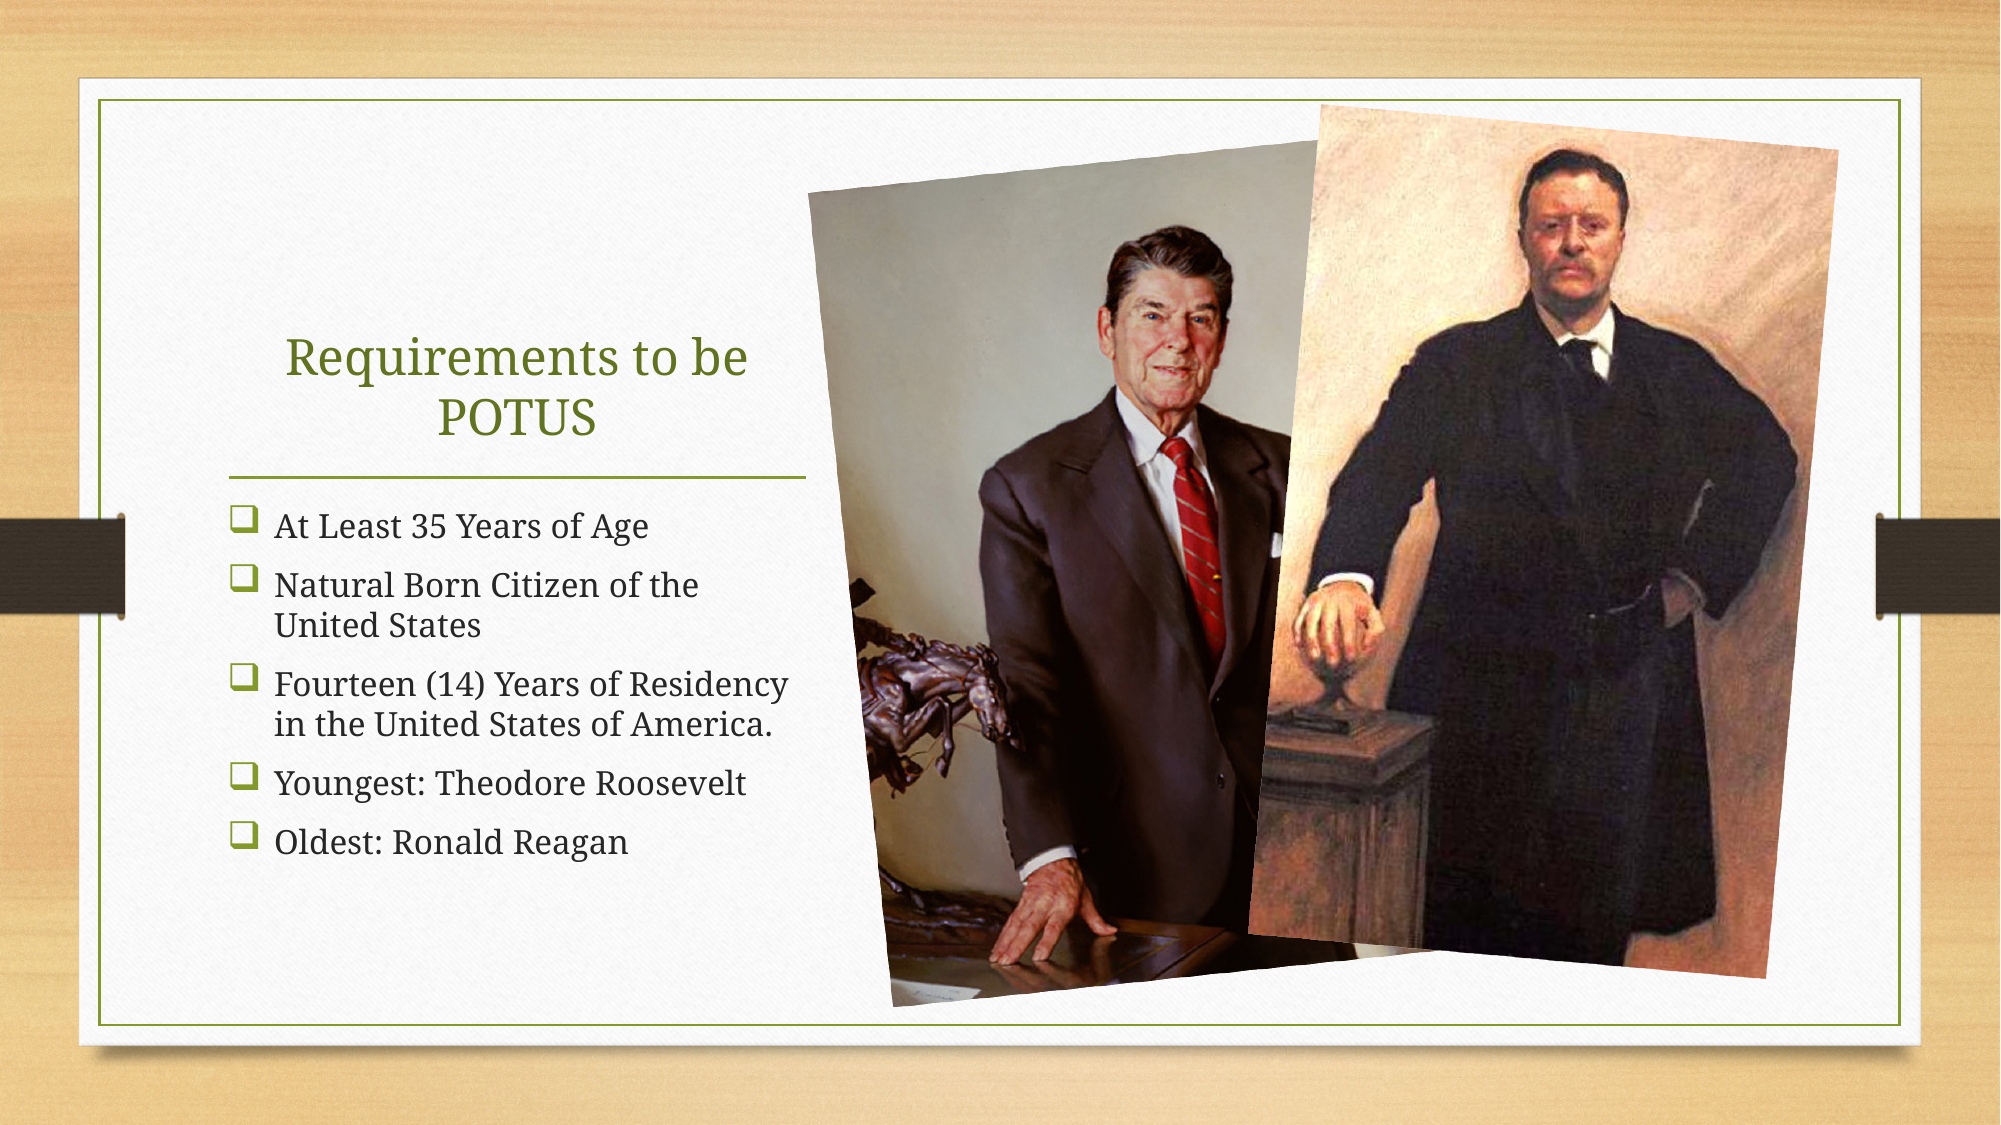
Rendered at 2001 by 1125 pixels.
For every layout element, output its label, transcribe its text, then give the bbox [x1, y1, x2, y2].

list At Least 35 Years of Age Natural Born Citizen of the United States Fourteen (14) Years of Residency in the United States of America. Youngest: Theodore Roosevelt Oldest: Ronald Reagan [212, 497, 823, 898]
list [847, 155, 1503, 975]
title Requirements to be POTUS [212, 227, 823, 453]
picture [0, 0, 2001, 1125]
